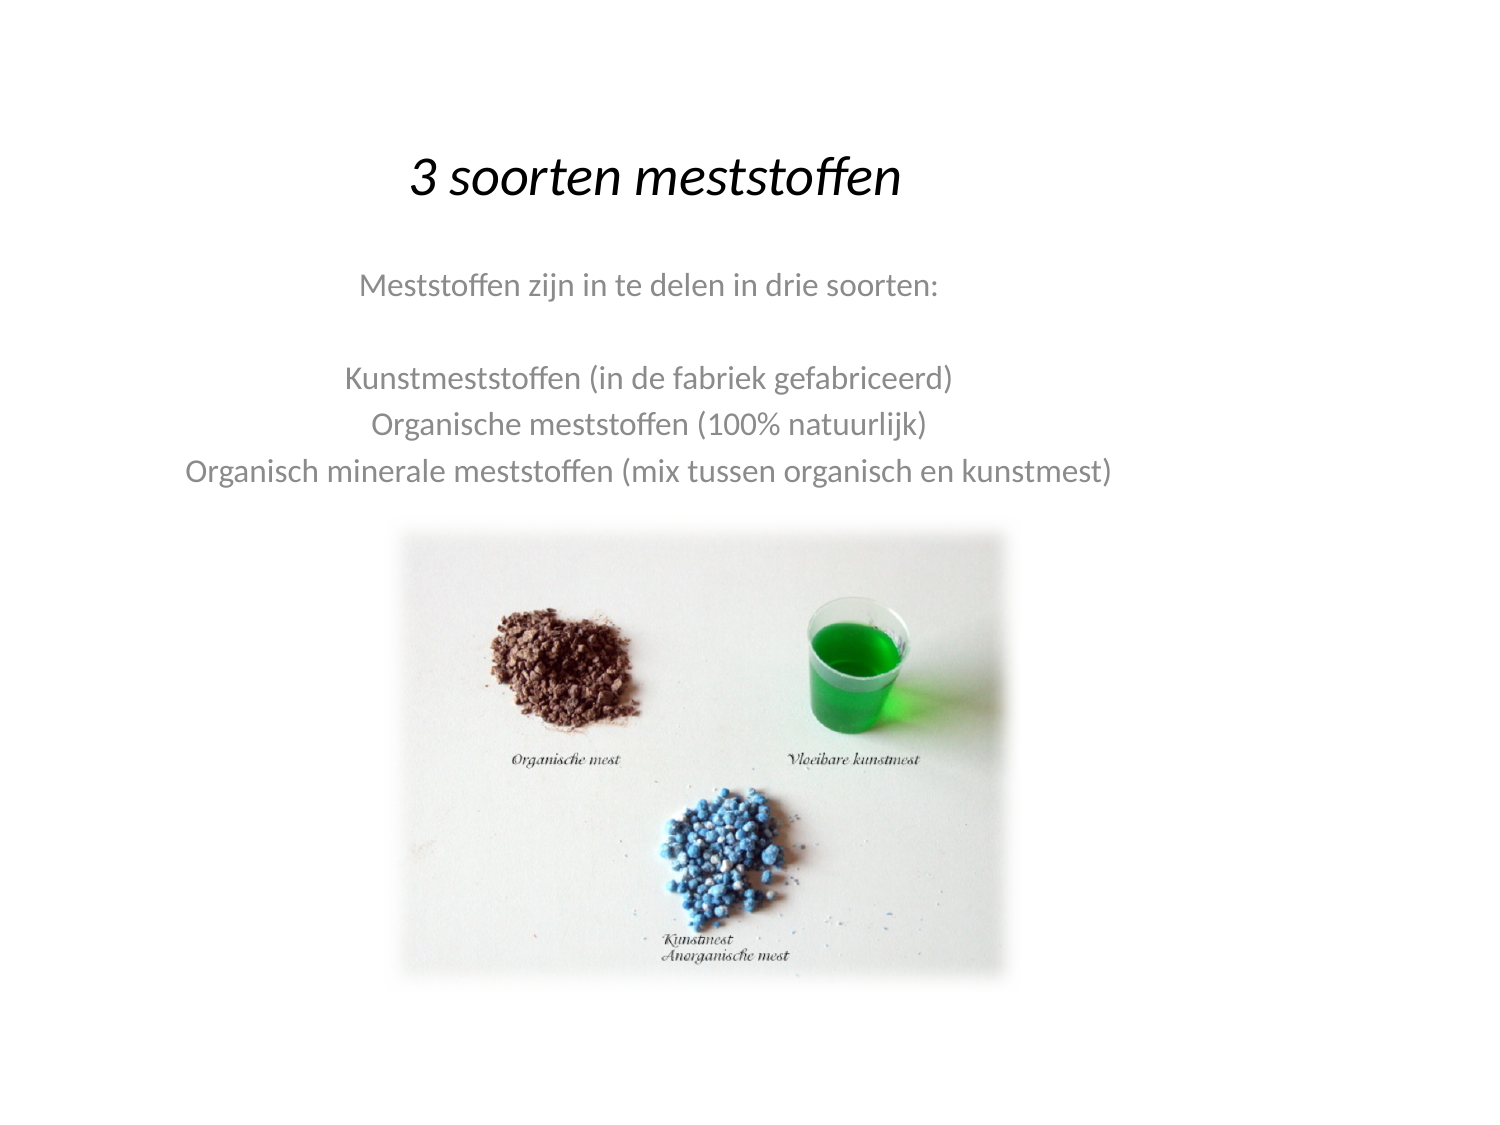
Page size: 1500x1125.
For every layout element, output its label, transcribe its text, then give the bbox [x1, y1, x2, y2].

subtitle Meststoffen zijn in te delen in drie soorten: Kunstmeststoffen (in de fabriek gefabriceerd) Organische meststoffen (100% natuurlijk) Organisch minerale meststoffen (mix tussen organisch en kunstmest) [64, 255, 1235, 882]
title 3 soorten meststoffen [112, 101, 1199, 244]
picture [383, 514, 1022, 994]
